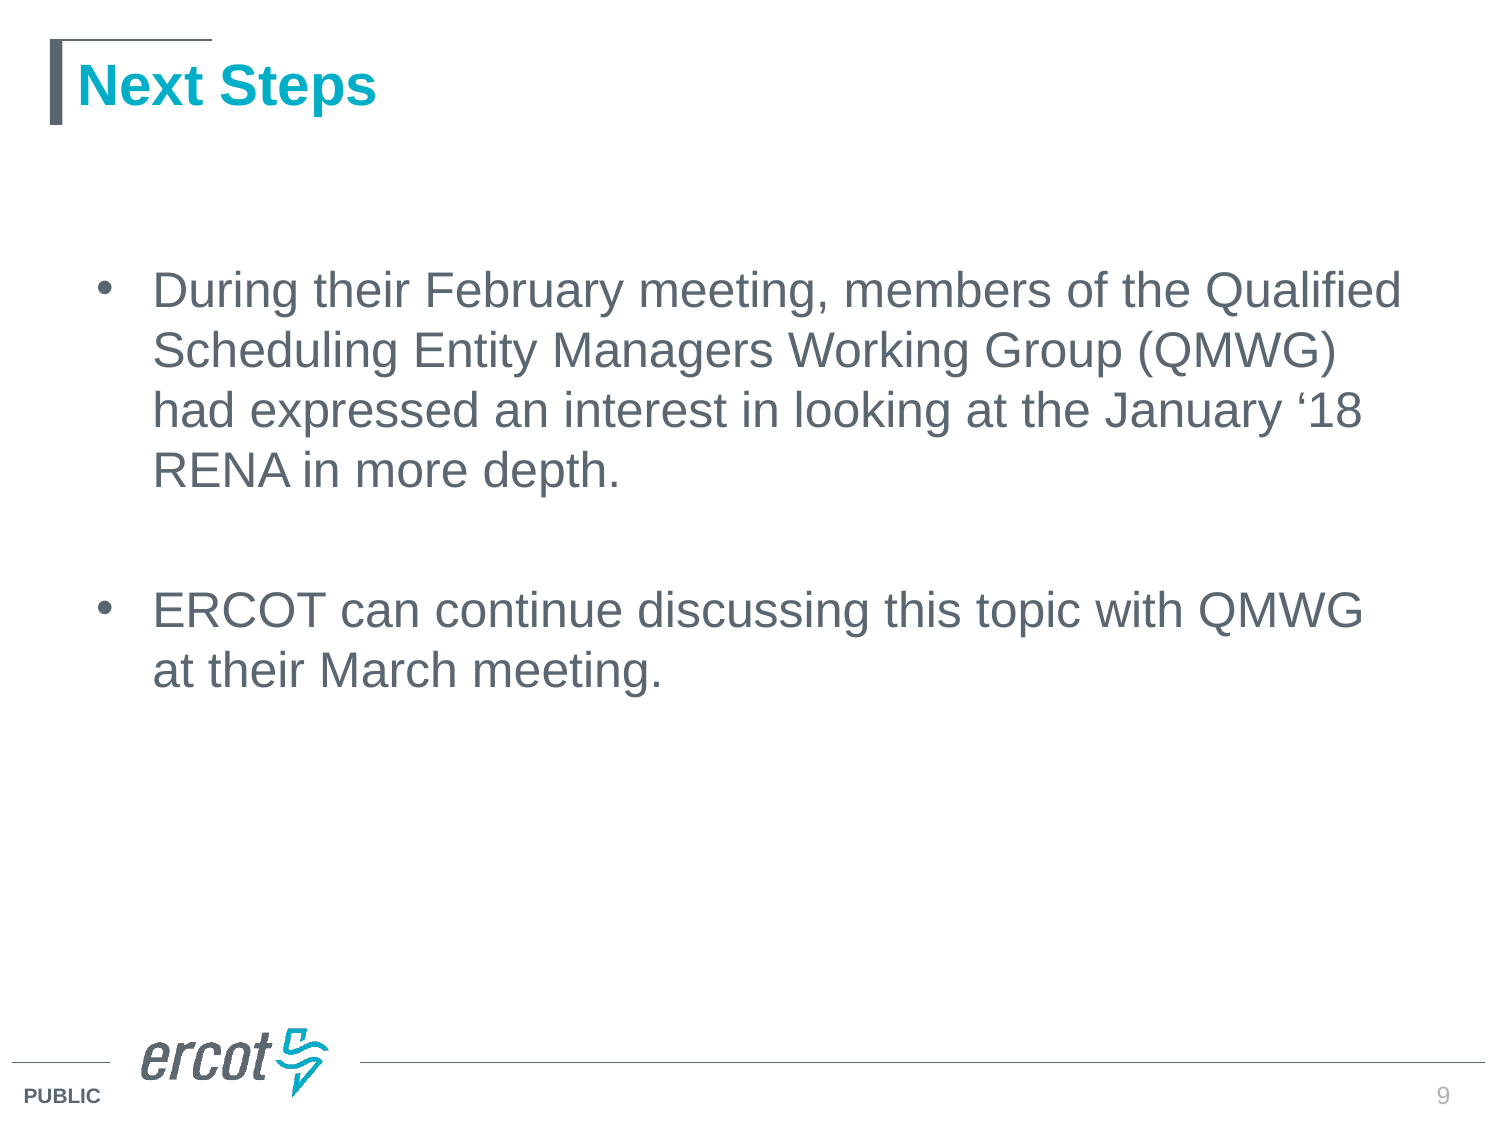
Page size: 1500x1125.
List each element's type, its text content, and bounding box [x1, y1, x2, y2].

list During their February meeting, members of the Qualified Scheduling Entity Managers Working Group (QMWG) had expressed an interest in looking at the January ‘18 RENA in more depth. ERCOT can continue discussing this topic with QMWG at their March meeting. [81, 249, 1432, 992]
slide_number 9 [1400, 1076, 1488, 1113]
title Next Steps [62, 39, 1450, 125]
picture [137, 1024, 332, 1100]
